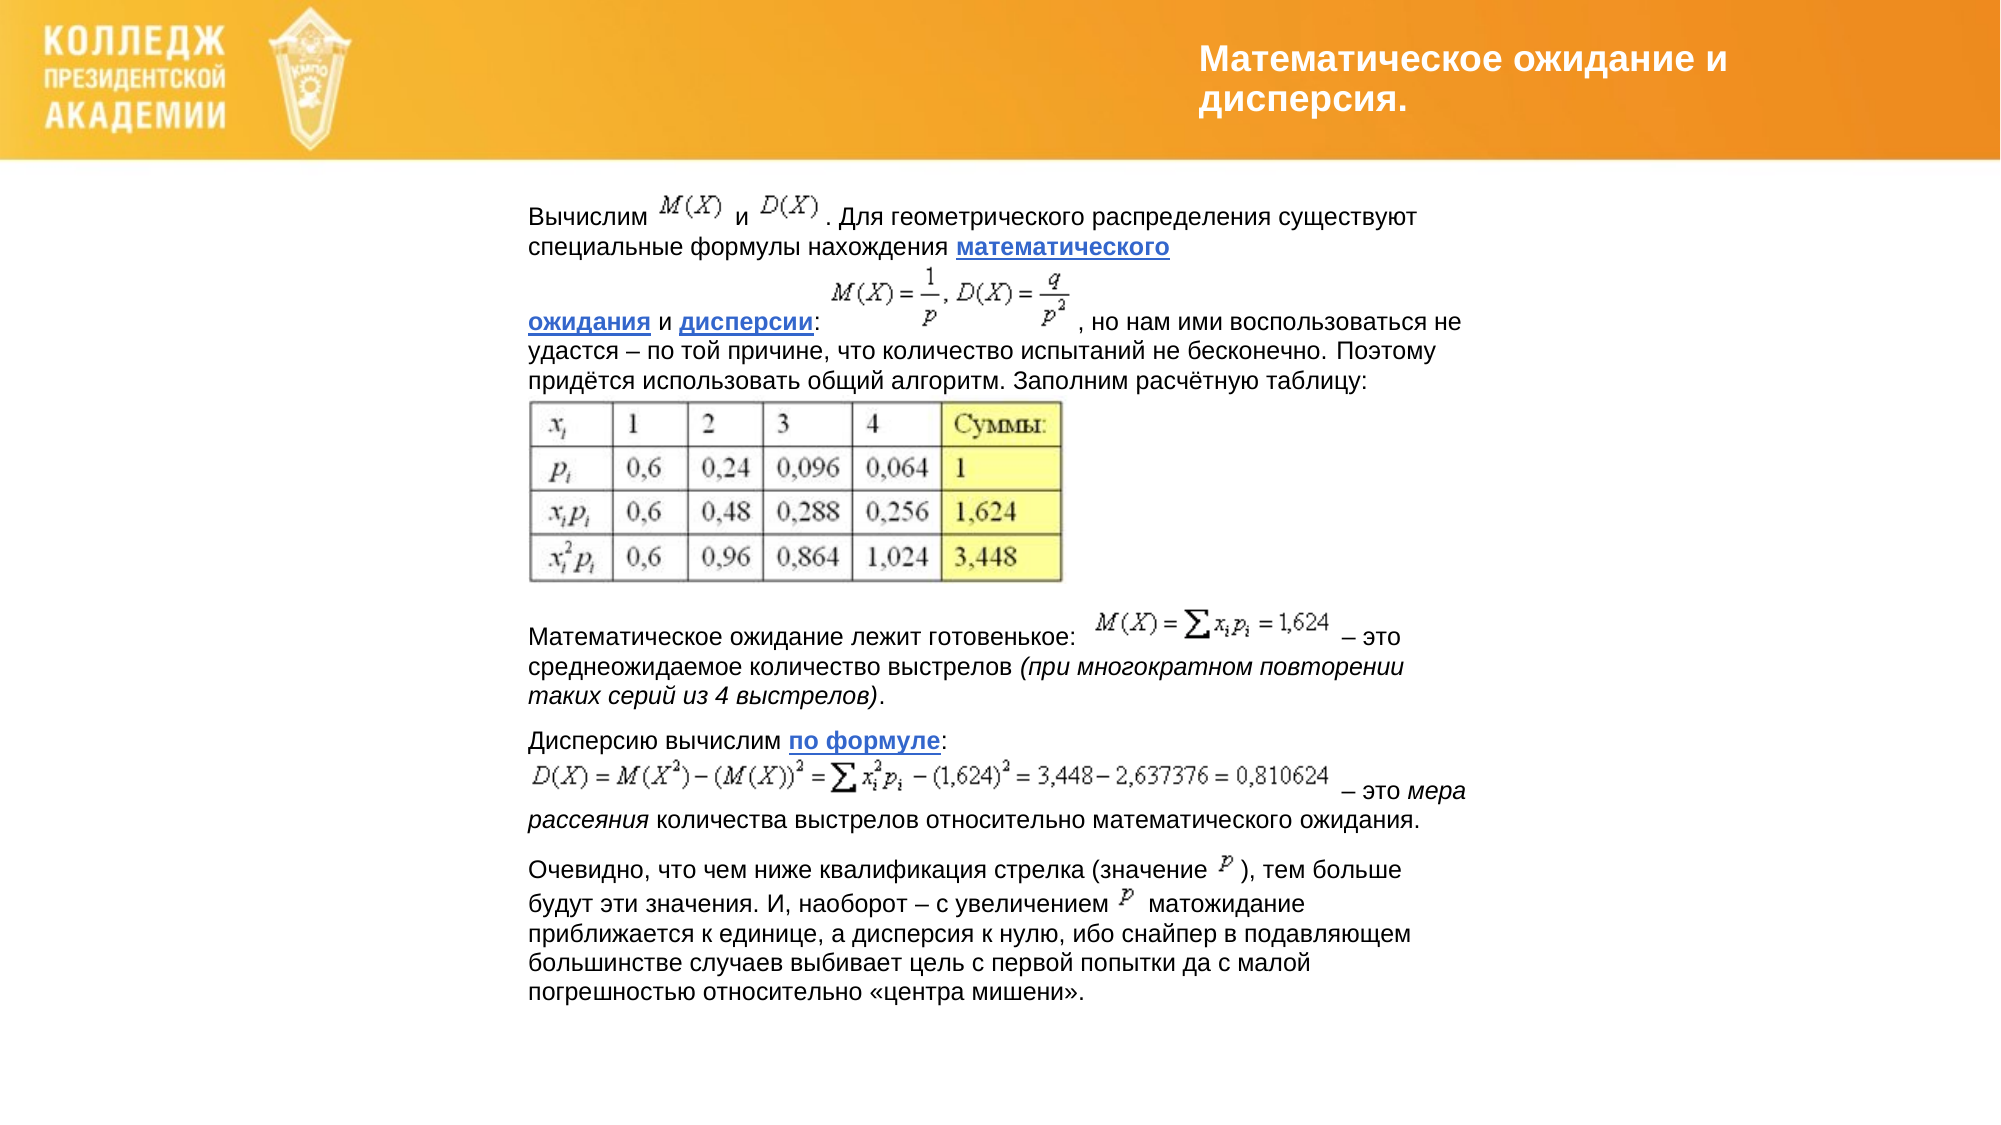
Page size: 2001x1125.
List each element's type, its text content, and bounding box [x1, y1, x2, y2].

text_box Математическое ожидание и дисперсия. [1183, 32, 1879, 129]
picture [0, 0, 2001, 1125]
